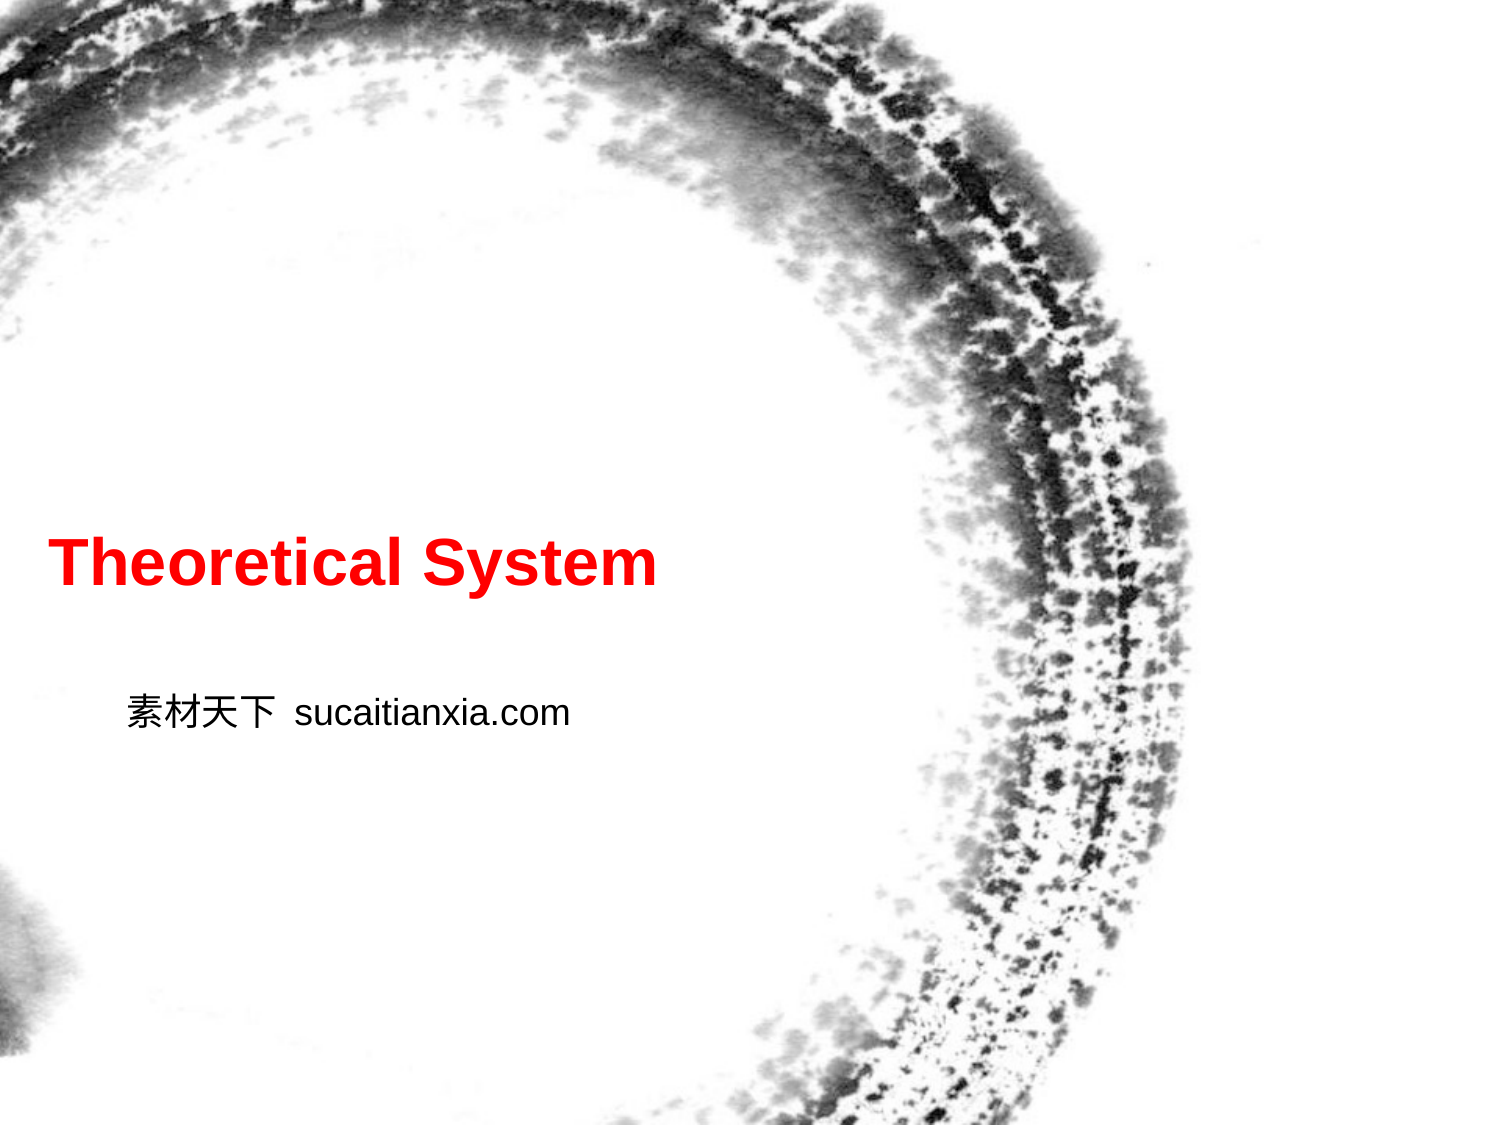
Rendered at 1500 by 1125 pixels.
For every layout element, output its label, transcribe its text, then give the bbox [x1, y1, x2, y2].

picture [0, 0, 1500, 1125]
text_box Theoretical System [33, 511, 675, 606]
text_box 素材天下 sucaitianxia.com [112, 680, 586, 741]
